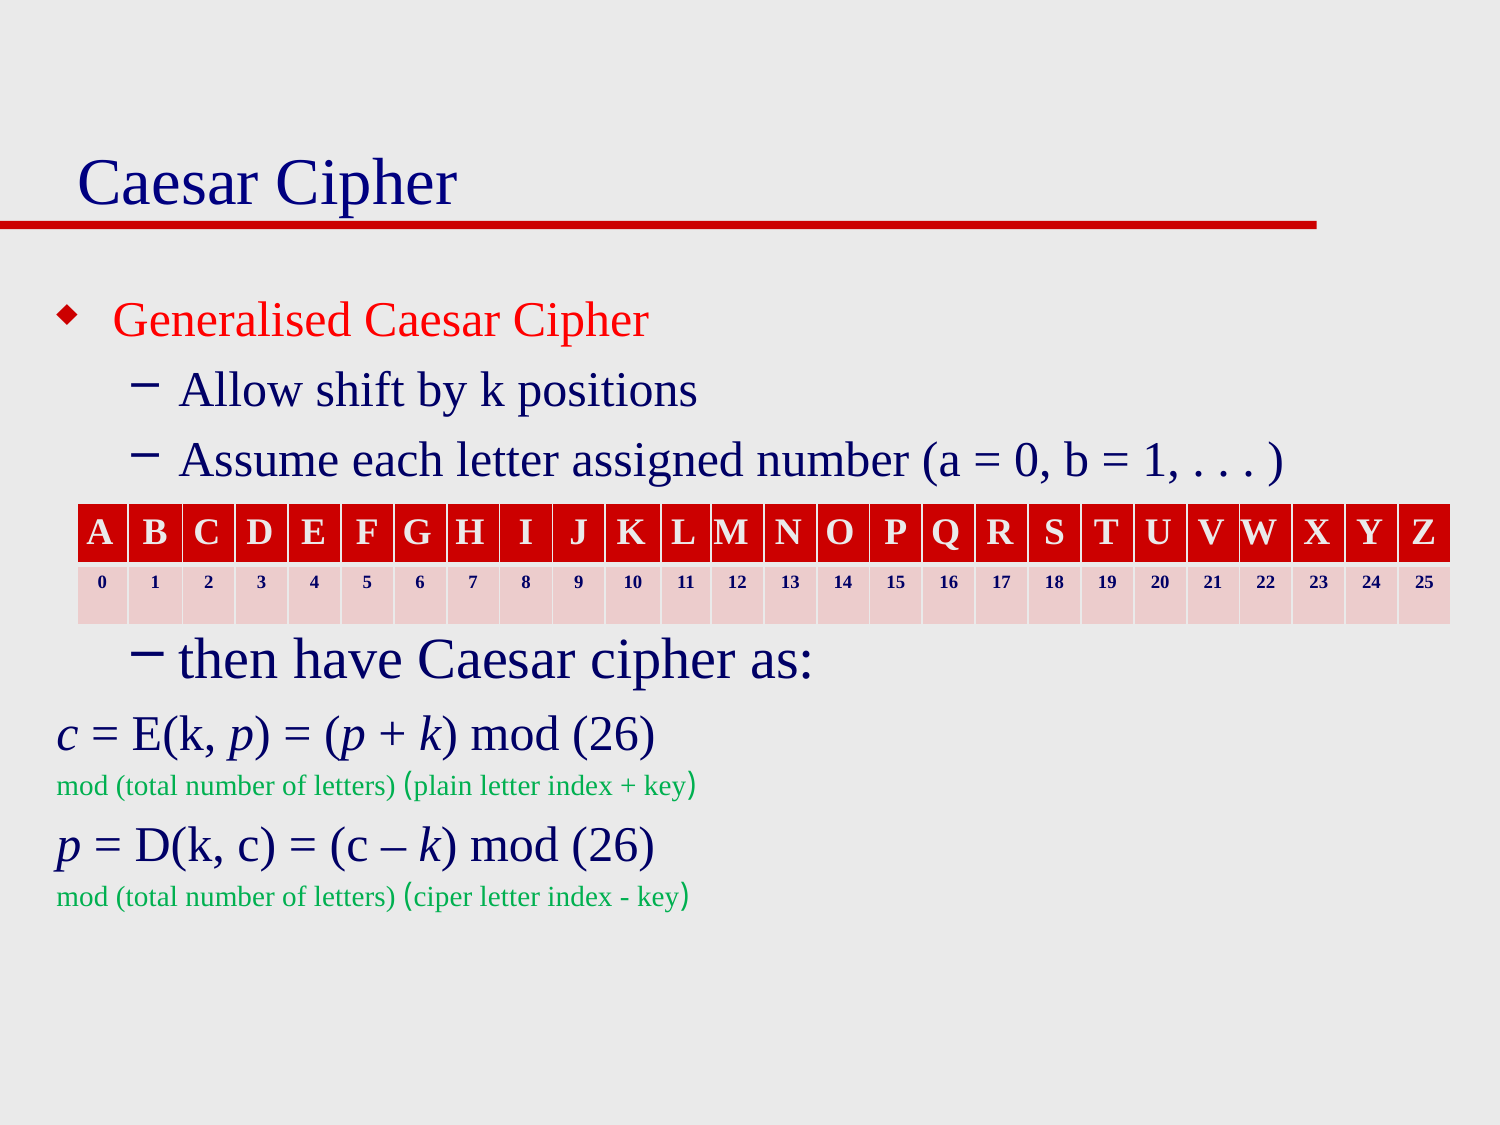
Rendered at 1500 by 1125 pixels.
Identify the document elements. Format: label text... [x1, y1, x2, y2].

table_cell 19 [1082, 567, 1133, 624]
table_cell 2 [183, 567, 234, 624]
table_cell 12 [712, 567, 763, 624]
table_header D [236, 504, 287, 562]
table_cell 18 [1029, 567, 1080, 624]
table_header B [129, 504, 182, 562]
table_header E [289, 504, 340, 562]
table_cell 23 [1293, 567, 1344, 624]
table_cell 9 [553, 567, 604, 624]
table_header L [662, 504, 710, 562]
table_cell 16 [923, 567, 974, 624]
table_cell 11 [662, 567, 710, 624]
table_cell 15 [870, 567, 921, 624]
table_header K [606, 504, 660, 562]
table_header F [342, 504, 393, 562]
title Caesar Cipher [62, 43, 1338, 226]
table_header T [1082, 504, 1133, 562]
table_cell 1 [129, 567, 182, 624]
table_cell 17 [976, 567, 1027, 624]
table_cell 14 [818, 567, 869, 624]
table_cell 0 [78, 567, 127, 624]
table_header V [1188, 504, 1239, 562]
table_cell 22 [1240, 567, 1291, 624]
table_cell 6 [395, 567, 446, 624]
table_cell 8 [500, 567, 552, 624]
table_header G [395, 504, 446, 562]
table_cell 13 [765, 567, 816, 624]
table_cell 10 [606, 567, 660, 624]
table_header P [870, 504, 921, 562]
table_cell 25 [1399, 567, 1450, 624]
table_header M [712, 504, 763, 562]
table_cell 5 [342, 567, 393, 624]
table_header W [1240, 504, 1291, 562]
table_header I [500, 504, 552, 562]
table_cell 4 [289, 567, 340, 624]
table_header Z [1399, 504, 1450, 562]
table_header S [1029, 504, 1080, 562]
table_cell 24 [1346, 567, 1397, 624]
table_header J [553, 504, 604, 562]
table_header C [183, 504, 234, 562]
table_header Y [1346, 504, 1397, 562]
table_cell 3 [236, 567, 287, 624]
table_cell 21 [1188, 567, 1239, 624]
table_header R [976, 504, 1027, 562]
table_header A [78, 504, 127, 562]
table_cell 20 [1135, 567, 1186, 624]
table_header N [765, 504, 816, 562]
table_header U [1135, 504, 1186, 562]
table_header X [1293, 504, 1344, 562]
table_cell 7 [448, 567, 499, 624]
table_header H [448, 504, 499, 562]
table_header Q [923, 504, 974, 562]
list Generalised Caesar Cipher Allow shift by k positions Assume each letter assigned number (a = 0, b = 1, . . . ) then have Caesar cipher as: c = E(k, p) = (p + k) mod (26) (plain letter index + key) mod (total number of letters) p = D(k, c) = (c – k) mod (26) (ciper letter index - key) mod (total number of letters) [41, 278, 1426, 955]
table_header O [818, 504, 869, 562]
